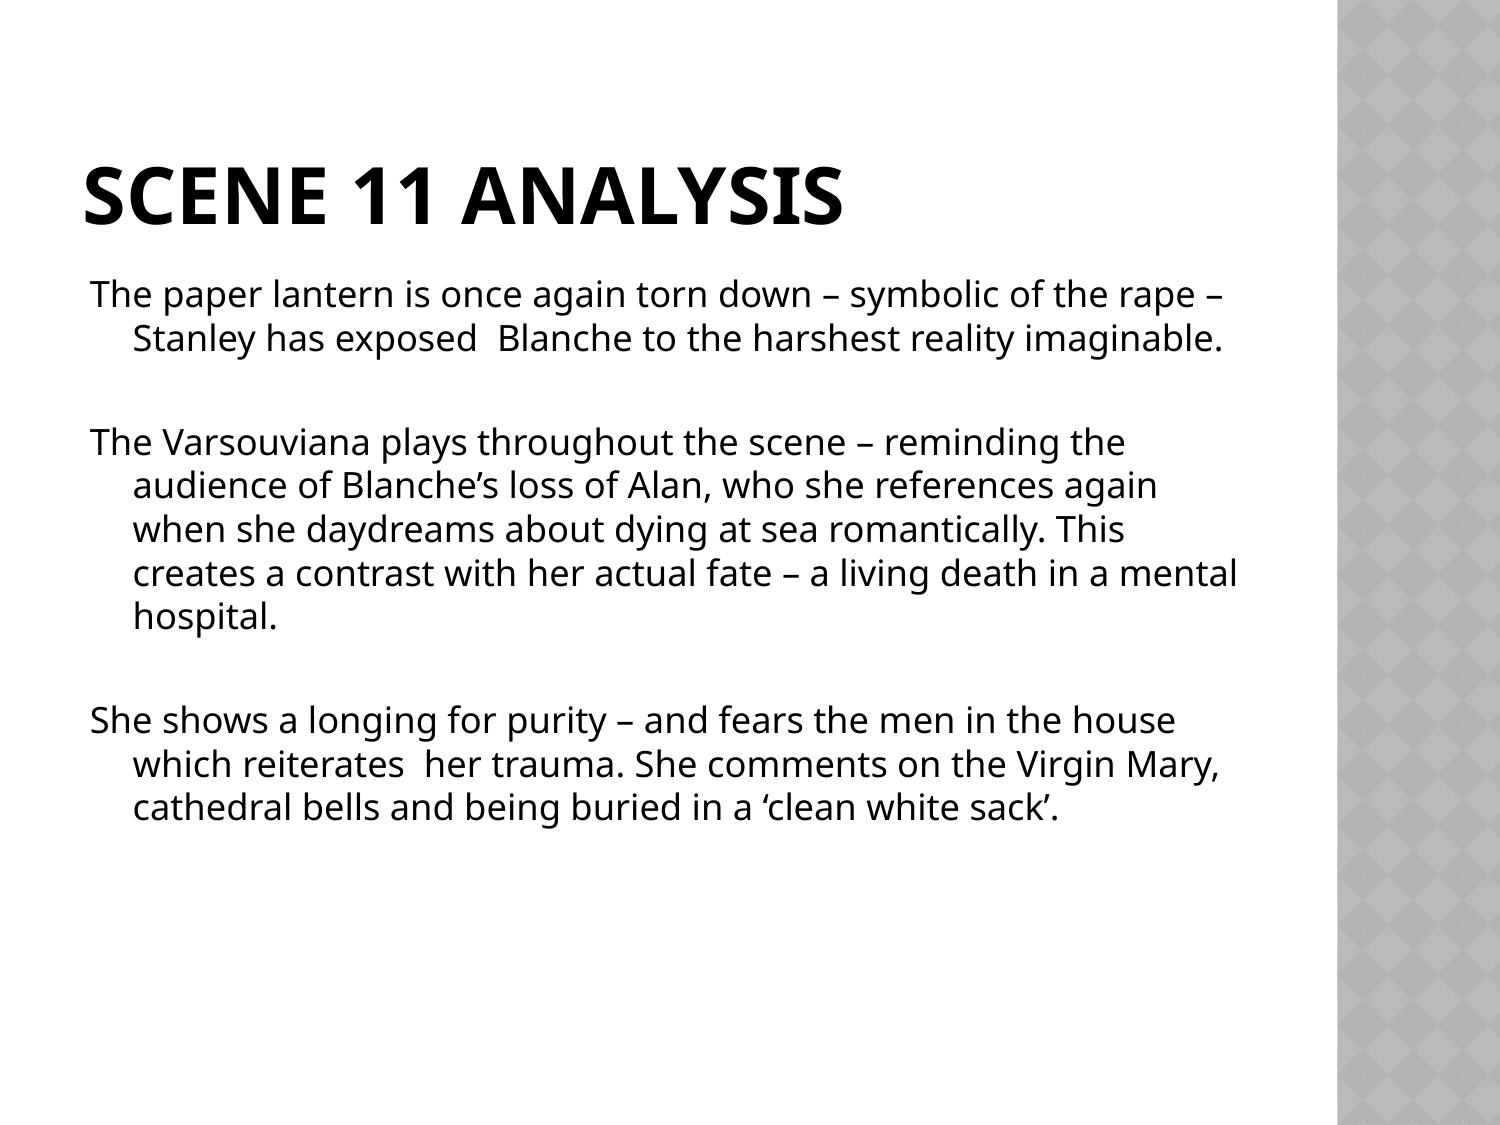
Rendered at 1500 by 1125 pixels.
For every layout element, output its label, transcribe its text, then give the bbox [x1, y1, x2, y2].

title SCENE 11 ANALYSIS [75, 52, 1263, 240]
list The paper lantern is once again torn down – symbolic of the rape – Stanley has exposed Blanche to the harshest reality imaginable. The Varsouviana plays throughout the scene – reminding the audience of Blanche’s loss of Alan, who she references again when she daydreams about dying at sea romantically. This creates a contrast with her actual fate – a living death in a mental hospital. She shows a longing for purity – and fears the men in the house which reiterates her trauma. She comments on the Virgin Mary, cathedral bells and being buried in a ‘clean white sack’. [75, 264, 1263, 1059]
